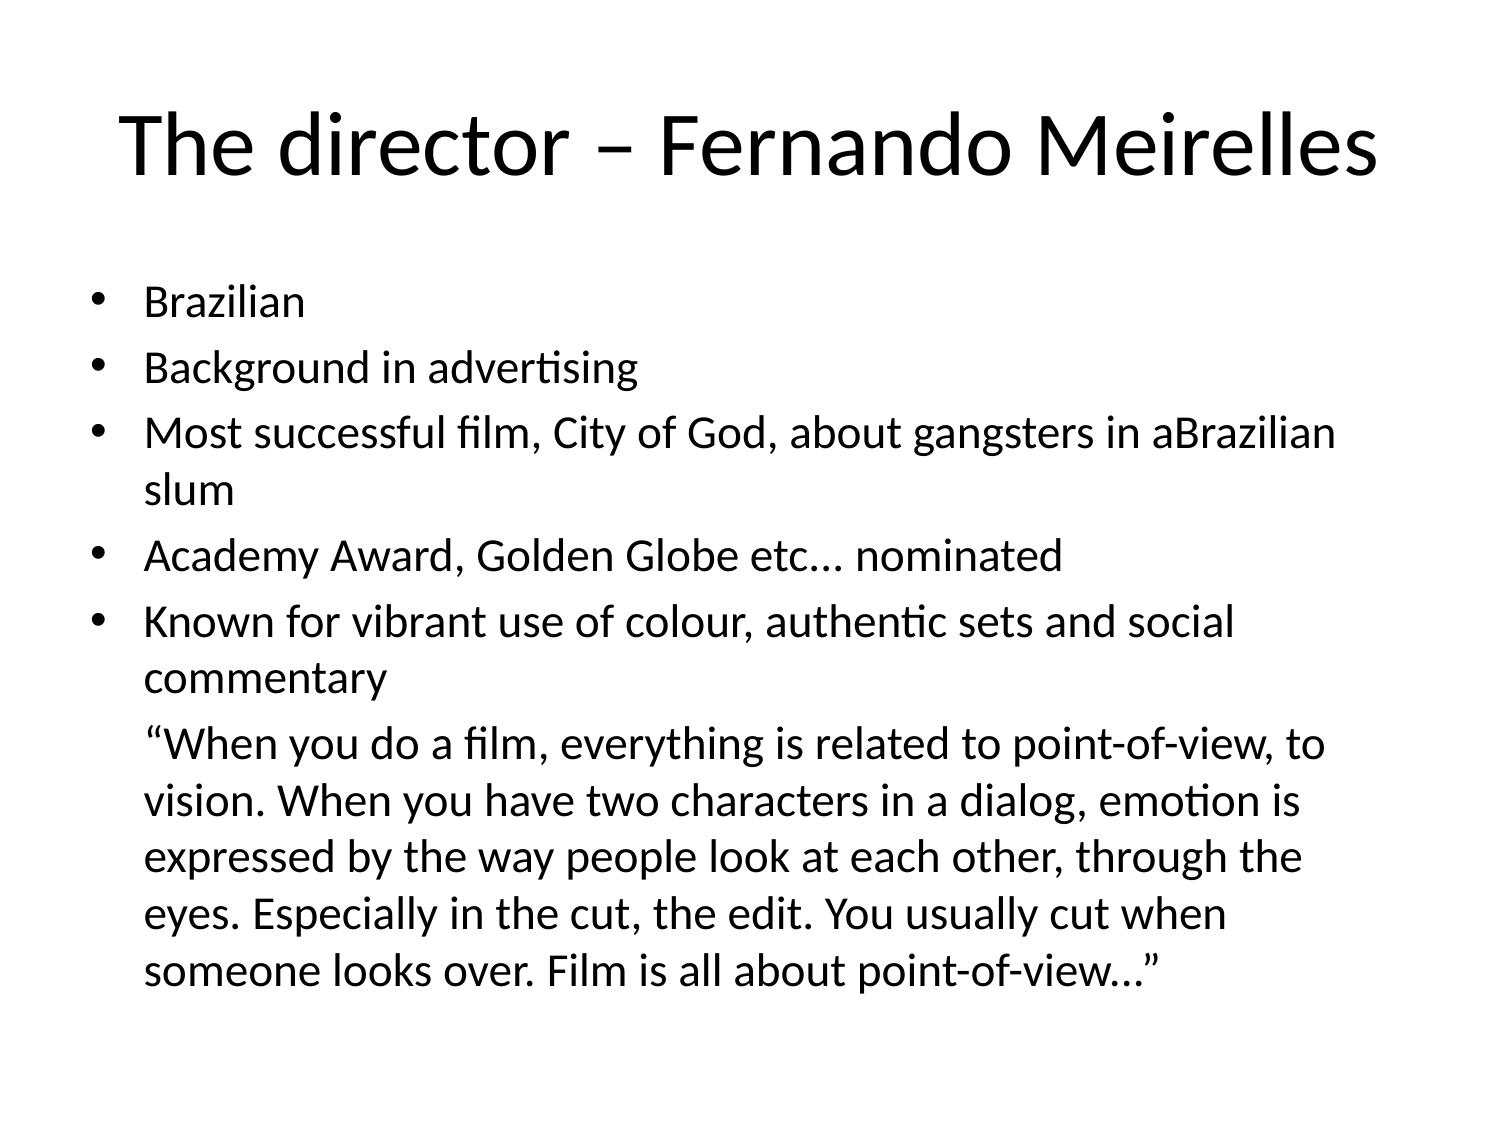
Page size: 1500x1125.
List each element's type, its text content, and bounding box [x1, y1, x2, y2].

list Brazilian Background in advertising Most successful film, City of God, about gangsters in aBrazilian slum Academy Award, Golden Globe etc... nominated Known for vibrant use of colour, authentic sets and social commentary “When you do a film, everything is related to point-of-view, to vision. When you have two characters in a dialog, emotion is expressed by the way people look at each other, through the eyes. Especially in the cut, the edit. You usually cut when someone looks over. Film is all about point-of-view...” [75, 262, 1425, 1005]
title The director – Fernando Meirelles [75, 45, 1425, 233]
